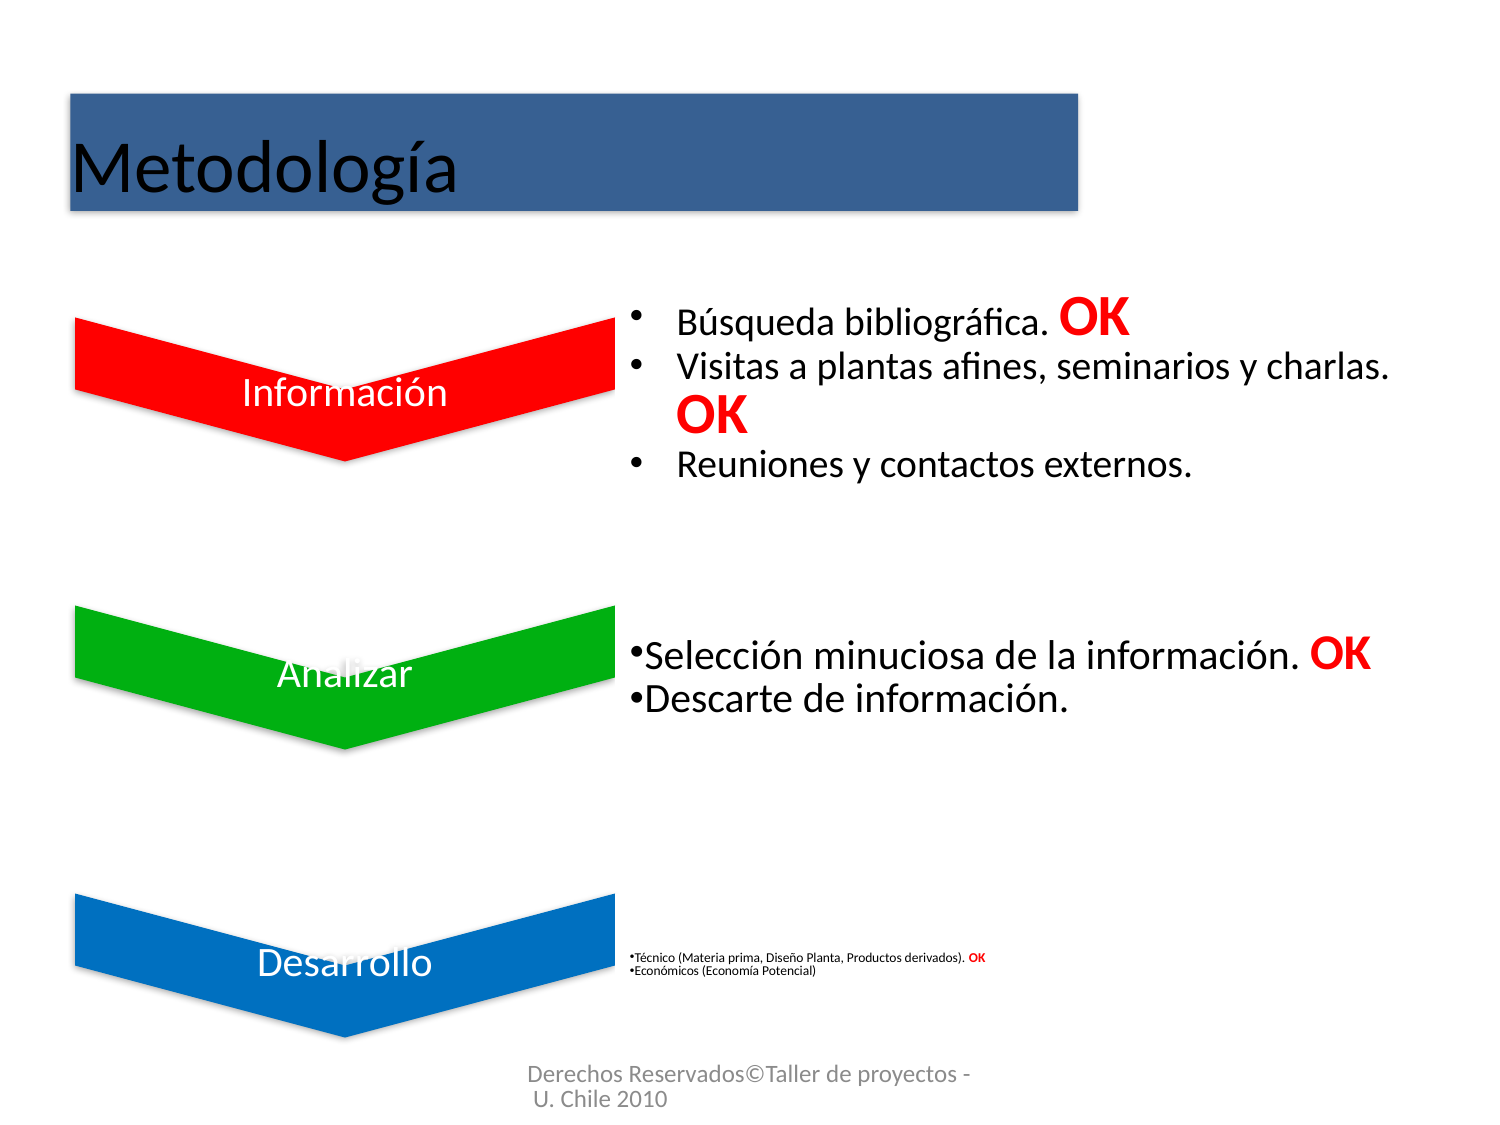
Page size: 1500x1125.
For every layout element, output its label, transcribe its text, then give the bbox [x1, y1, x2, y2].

text_box Metodología [70, 93, 1079, 211]
footer Derechos Reservados©Taller de proyectos - U. Chile 2010 [512, 1046, 988, 1103]
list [74, 317, 1426, 1038]
